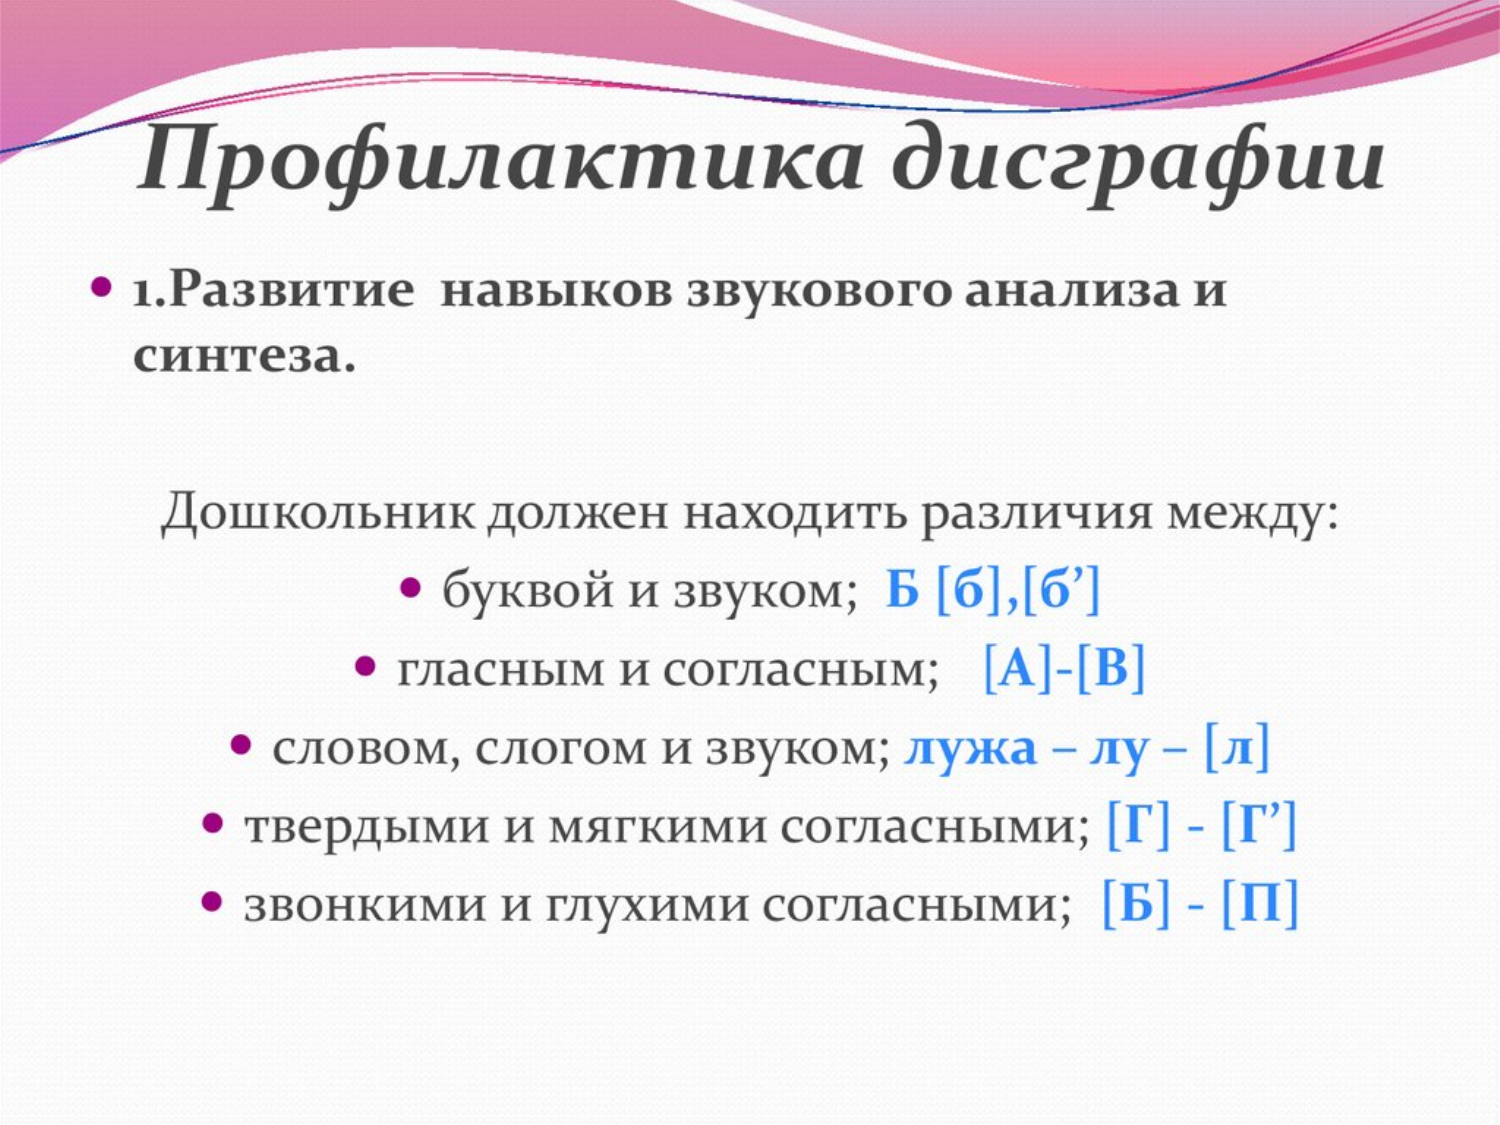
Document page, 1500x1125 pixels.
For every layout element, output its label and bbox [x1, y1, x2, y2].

list [0, 0, 1500, 1125]
